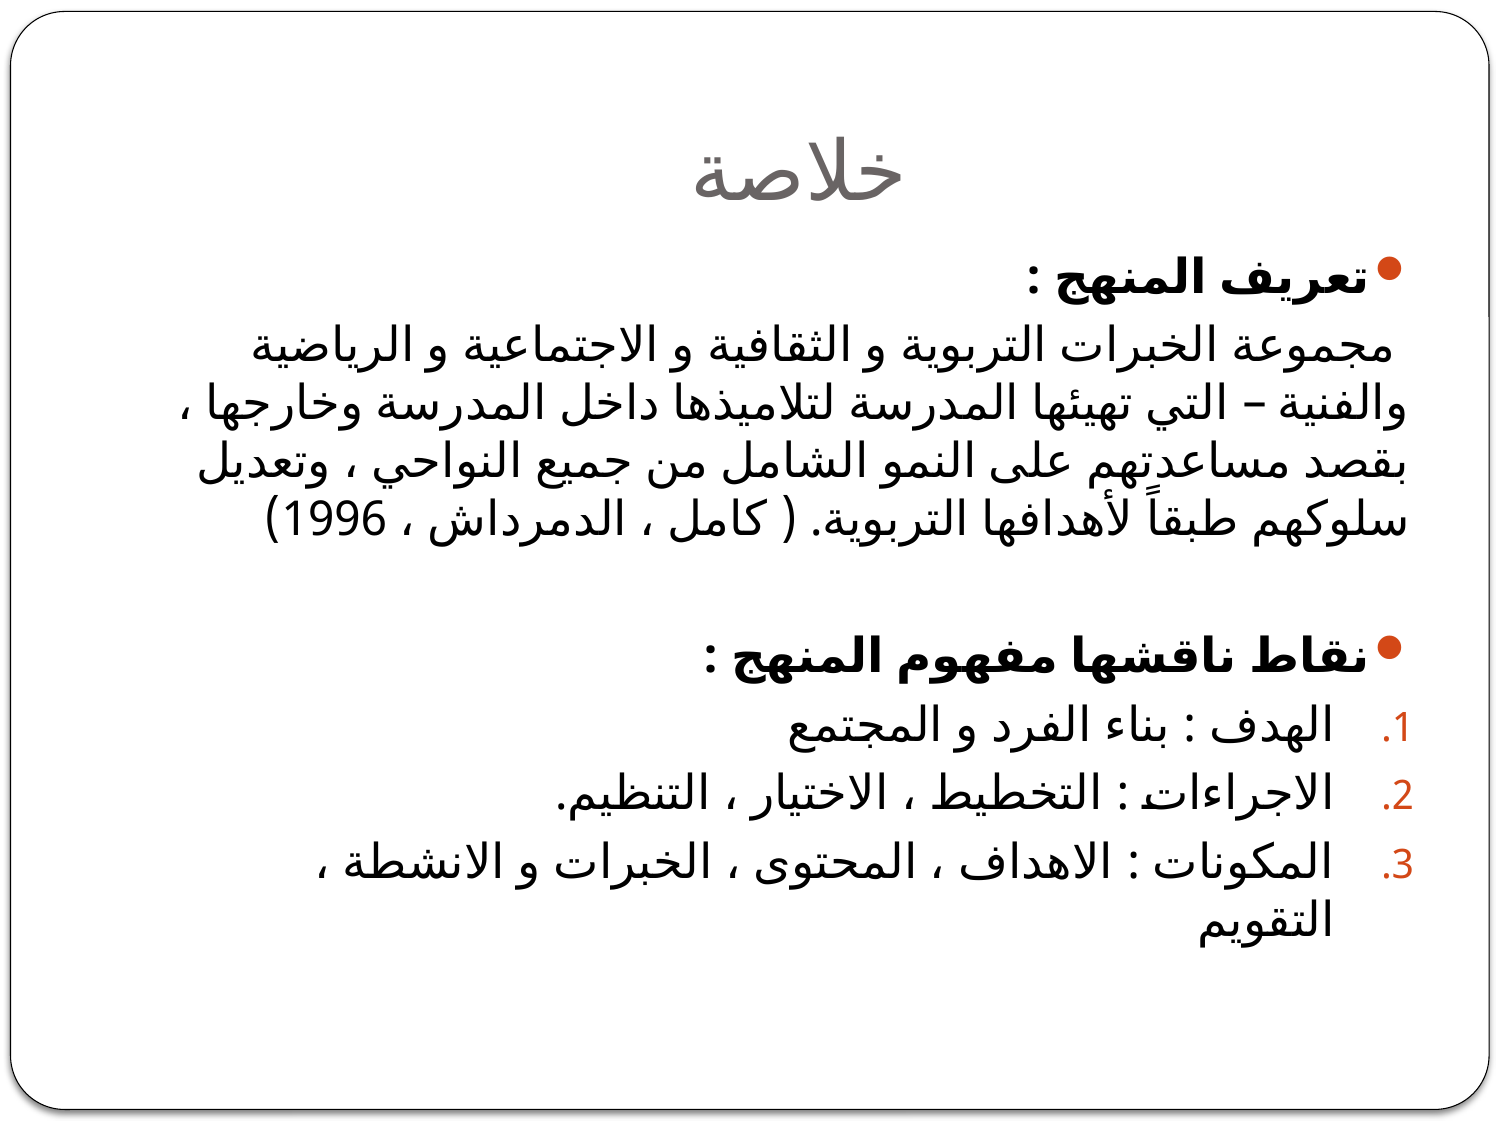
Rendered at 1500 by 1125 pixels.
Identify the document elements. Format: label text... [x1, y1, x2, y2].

list تعريف المنهج : مجموعة الخبرات التربوية و الثقافية و الاجتماعية و الرياضية والفنية – التي تهيئها المدرسة لتلاميذها داخل المدرسة وخارجها ، بقصد مساعدتهم على النمو الشامل من جميع النواحي ، وتعديل سلوكهم طبقاً لأهدافها التربوية. ( كامل ، الدمرداش ، 1996) نقاط ناقشها مفهوم المنهج : الهدف : بناء الفرد و المجتمع الاجراءات : التخطيط ، الاختيار ، التنظيم. المكونات : الاهداف ، المحتوى ، الخبرات و الانشطة ، التقويم [150, 237, 1425, 988]
title خلاصة [150, 45, 1425, 233]
